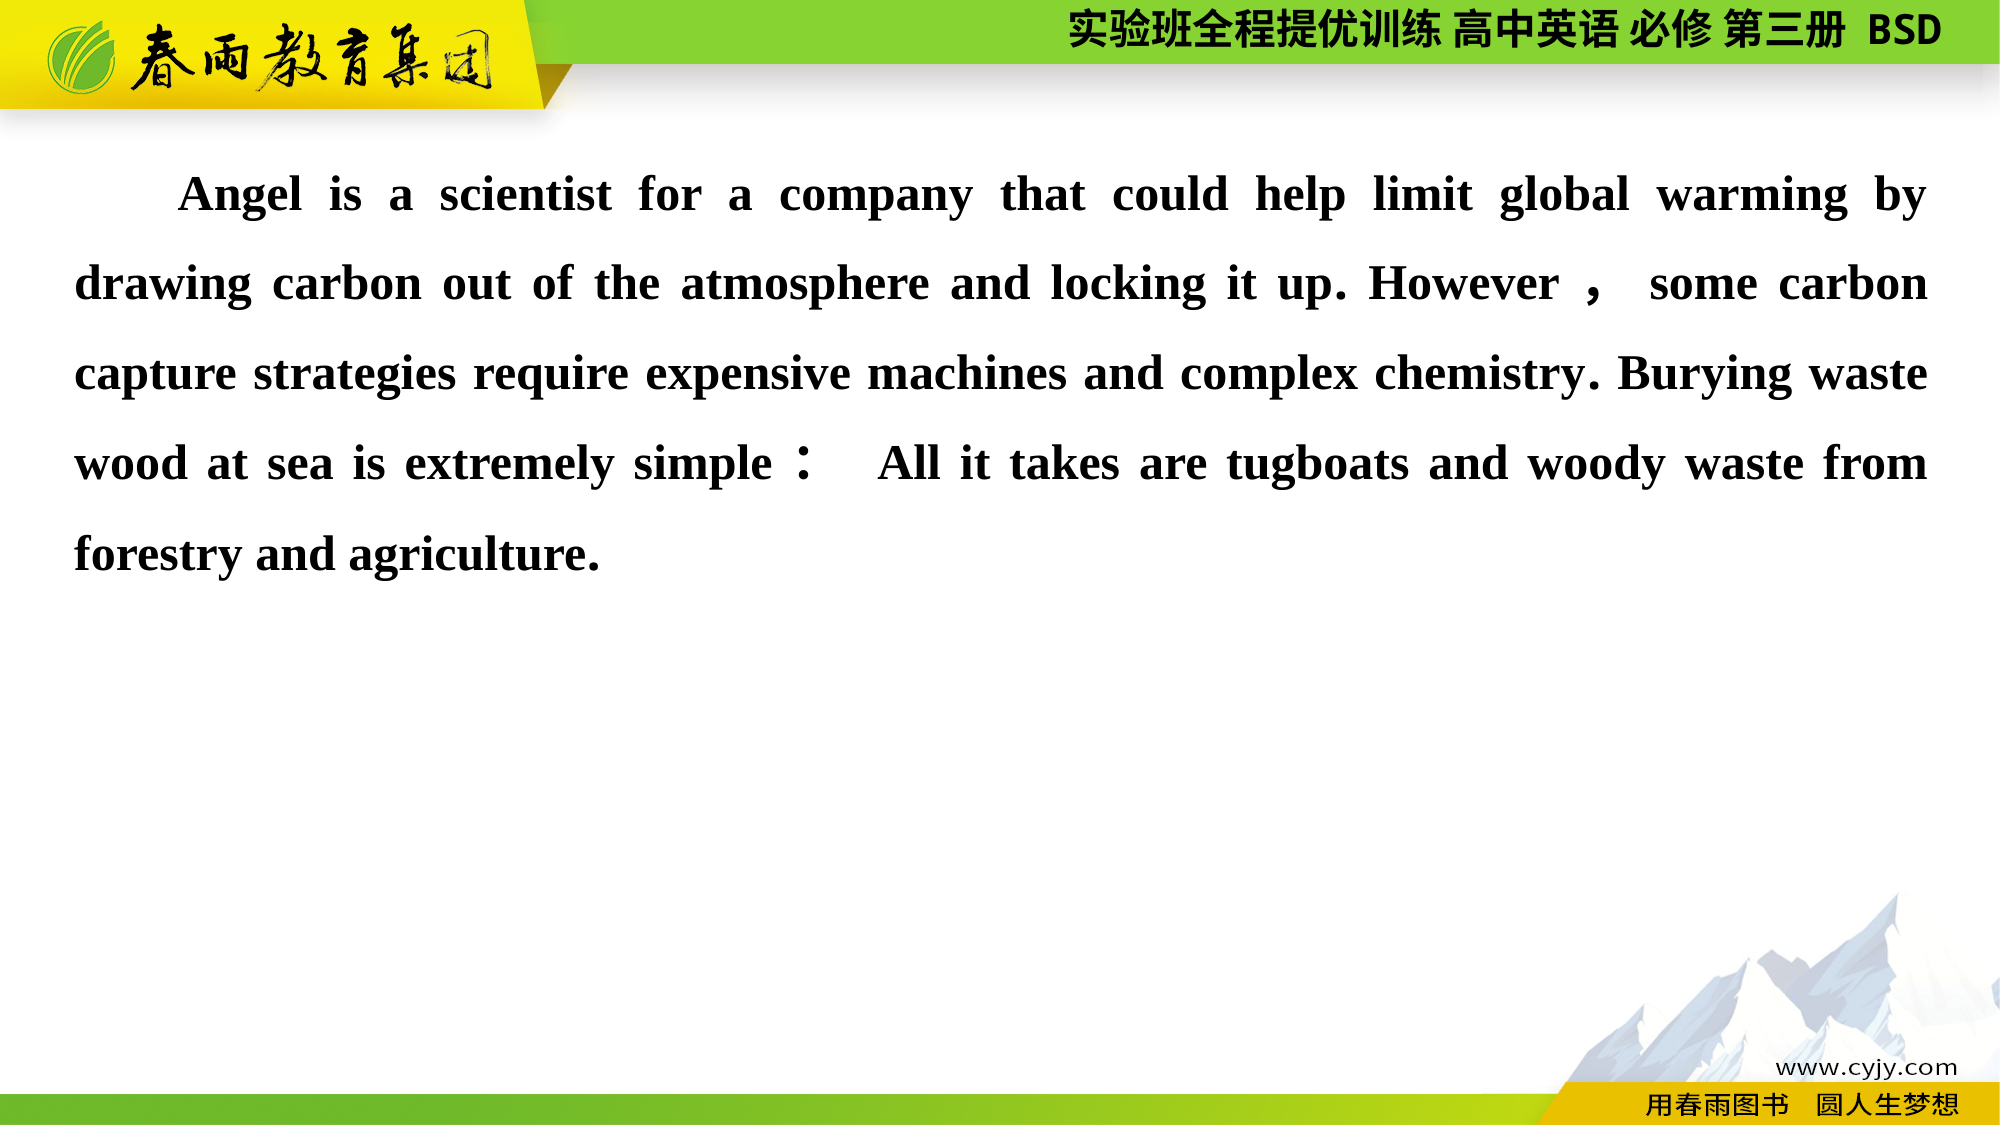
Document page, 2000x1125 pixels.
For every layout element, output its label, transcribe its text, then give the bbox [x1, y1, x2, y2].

list Angel is a scientist for a company that could help limit global warming by drawing carbon out of the atmosphere and locking it up. However，some carbon capture strategies require expensive machines and complex chemistry. Burying waste wood at sea is extremely simple： All it takes are tugboats and woody waste from forestry and agriculture. [59, 122, 1944, 581]
picture [0, 0, 2000, 1125]
